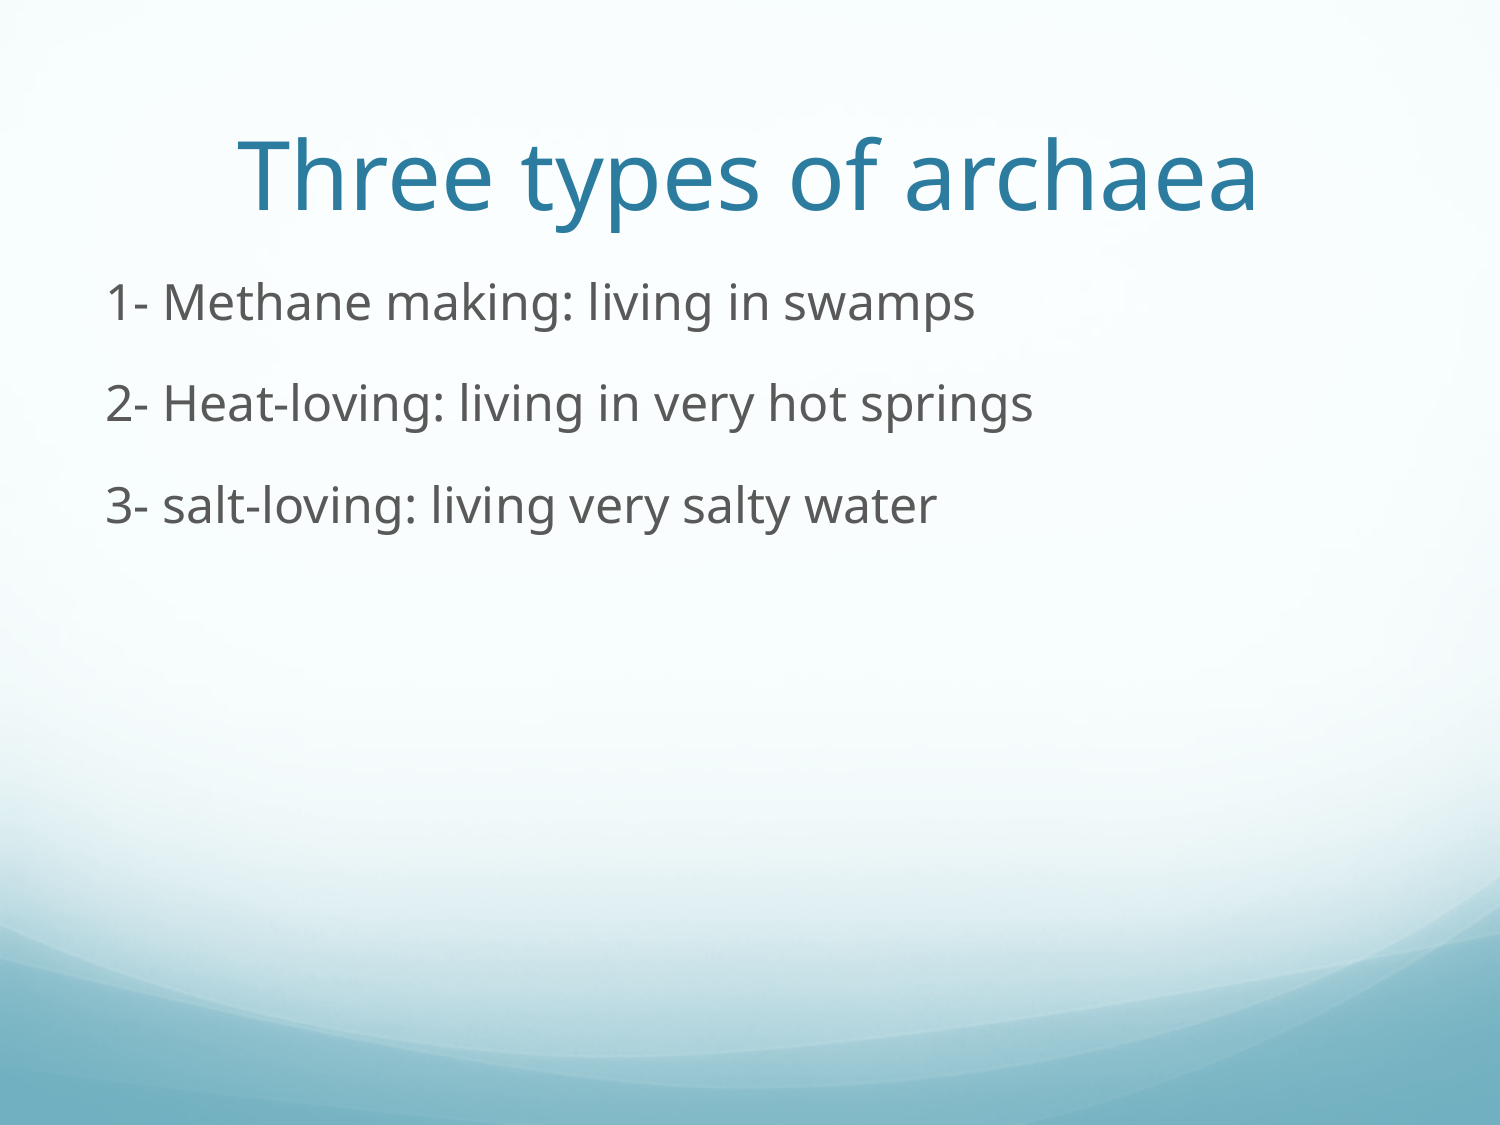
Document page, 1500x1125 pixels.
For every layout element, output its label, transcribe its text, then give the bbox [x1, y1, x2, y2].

list 1- Methane making: living in swamps 2- Heat-loving: living in very hot springs 3- salt-loving: living very salty water [90, 262, 1410, 975]
title Three types of archaea [90, 17, 1410, 237]
